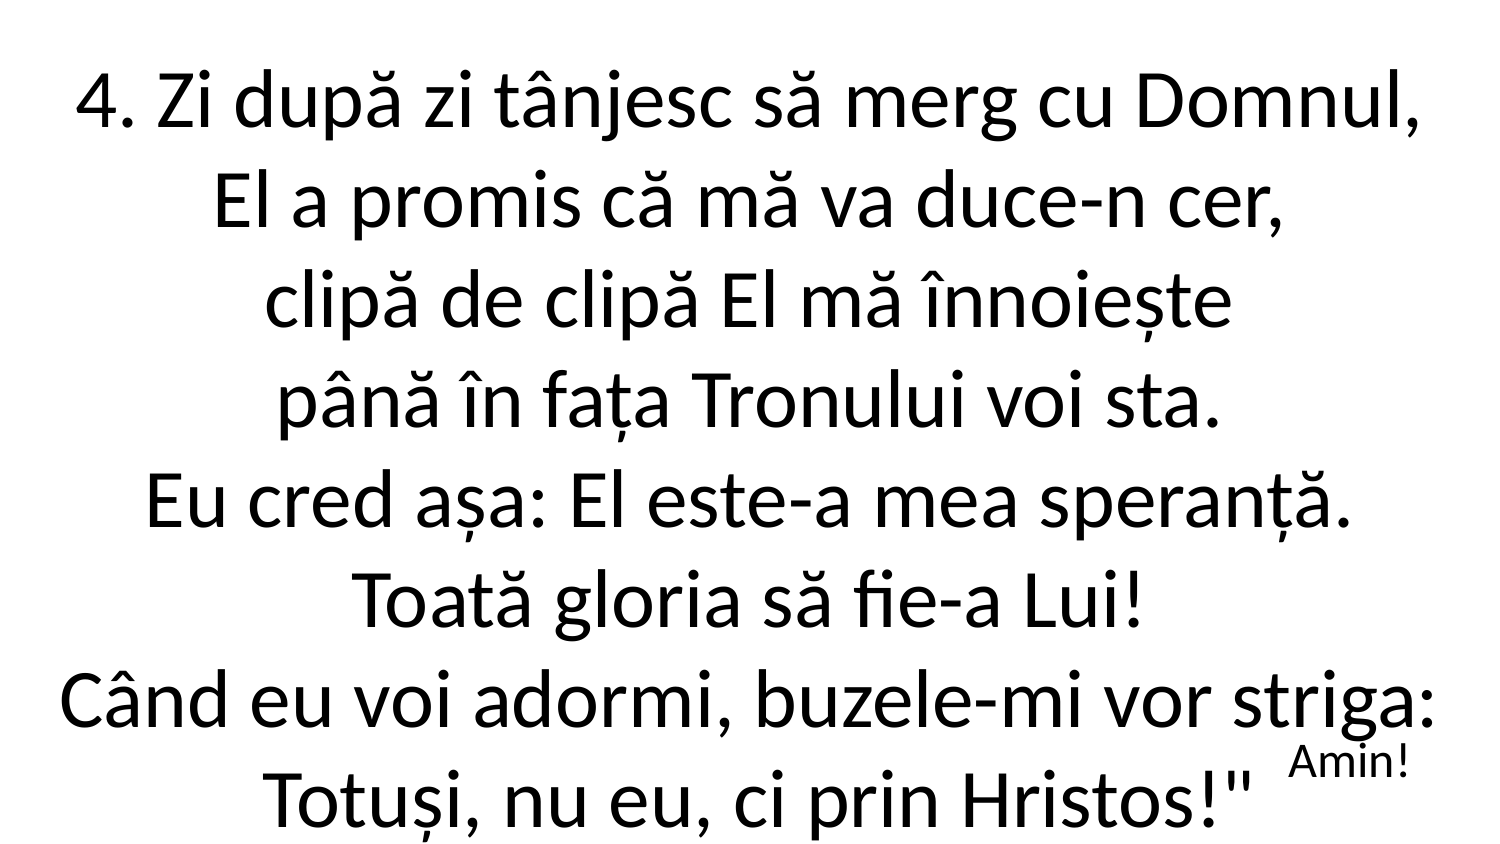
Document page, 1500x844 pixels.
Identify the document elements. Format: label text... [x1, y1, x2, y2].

text_box Amin! [1273, 674, 1427, 795]
text_box 4. Zi după zi tânjesc să merg cu Domnul, El a promis că mă va duce-n cer, clipă de clipă El mă înnoiește până în fața Tronului voi sta. Eu cred așa: El este-a mea speranță. Toată gloria să fie-a Lui! Când eu voi adormi, buzele-mi vor striga: Totuși, nu eu, ci prin Hristos!" [44, 0, 1456, 844]
